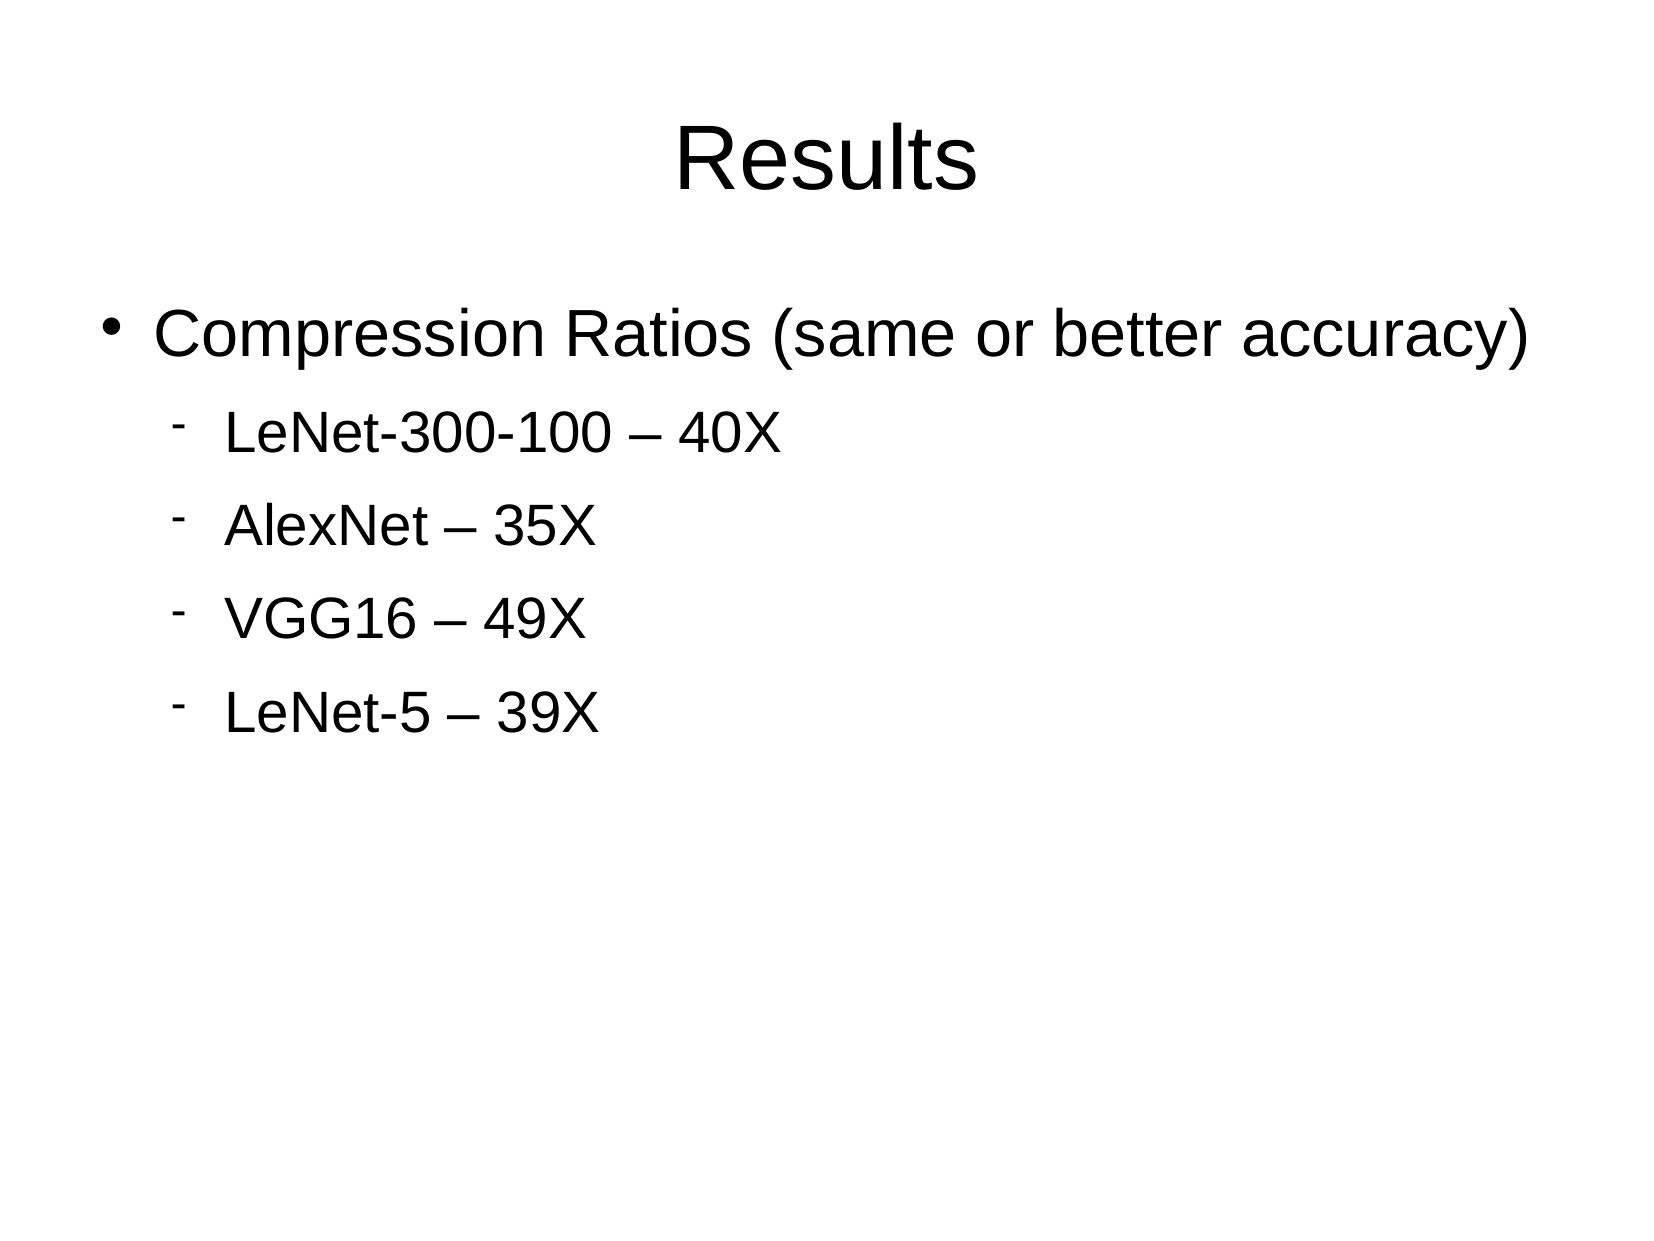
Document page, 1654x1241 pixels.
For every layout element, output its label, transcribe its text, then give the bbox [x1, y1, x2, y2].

text_box Compression Ratios (same or better accuracy) LeNet-300-100 – 40X AlexNet – 35X VGG16 – 49X LeNet-5 – 39X [82, 290, 1571, 1010]
text_box Results [82, 49, 1571, 257]
